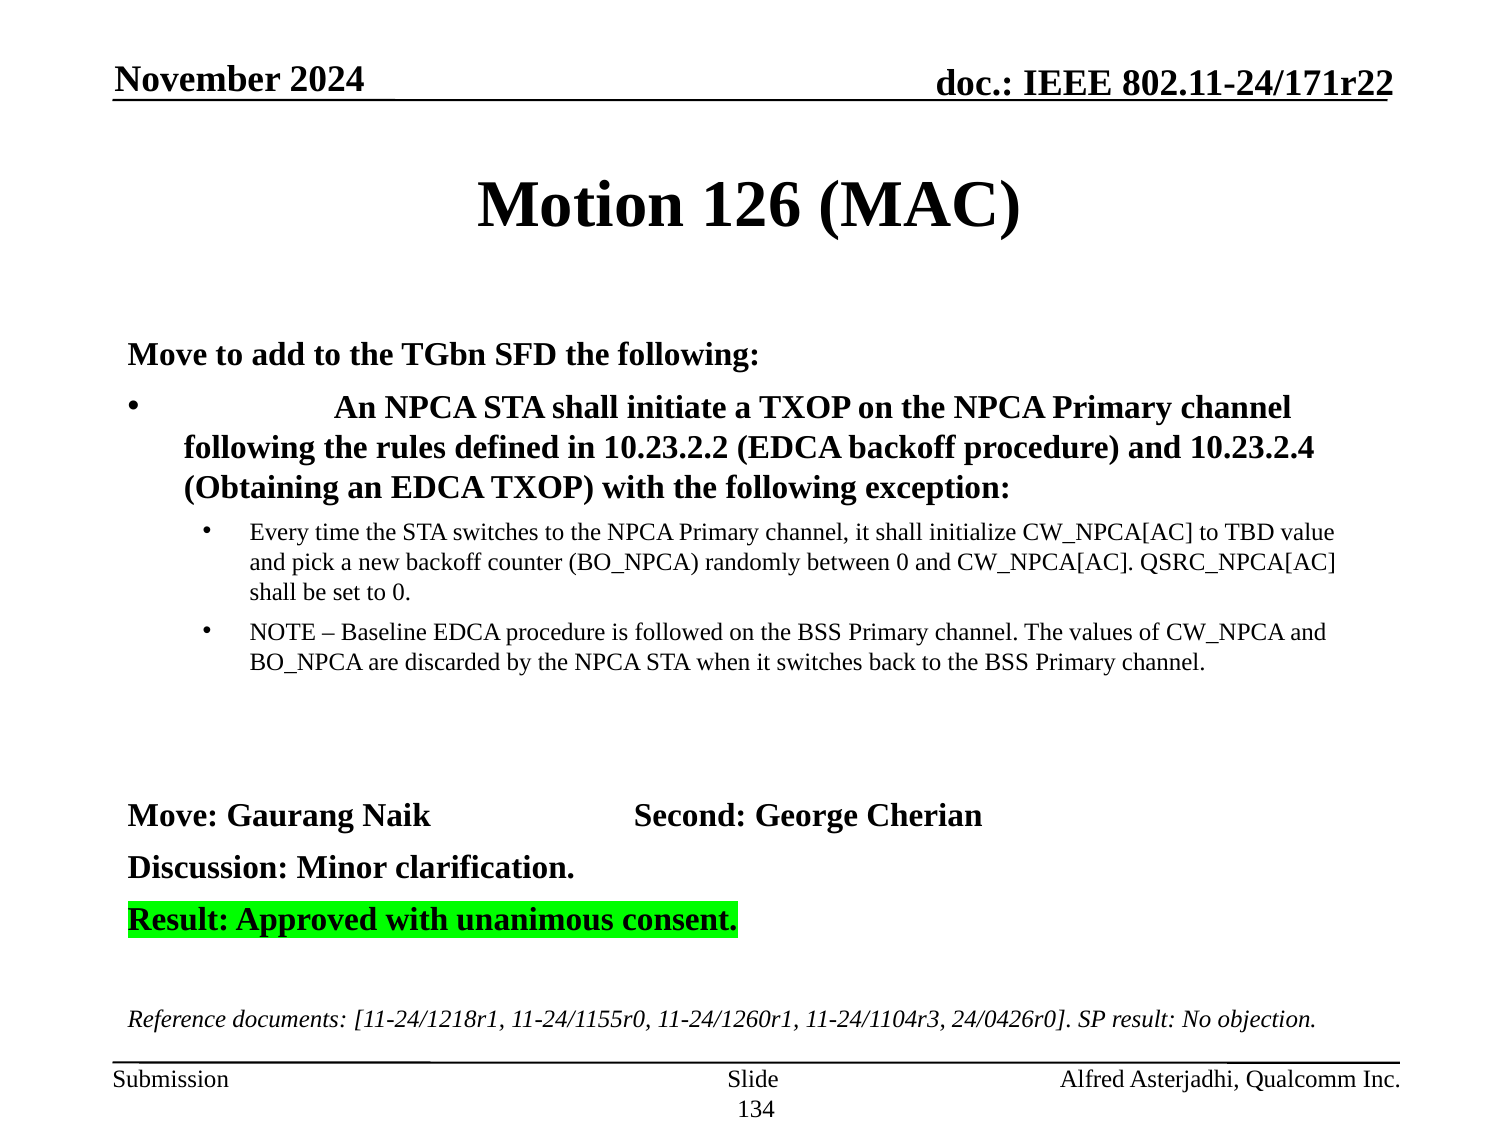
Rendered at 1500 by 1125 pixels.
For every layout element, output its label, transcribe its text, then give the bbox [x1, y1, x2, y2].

slide_number Slide 134 [712, 1061, 800, 1123]
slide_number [114, 54, 423, 100]
footer Alfred Asterjadhi, Qualcomm Inc. [878, 1061, 1402, 1093]
list Move to add to the TGbn SFD the following: An NPCA STA shall initiate a TXOP on the NPCA Primary channel following the rules defined in 10.23.2.2 (EDCA backoff procedure) and 10.23.2.4 (Obtaining an EDCA TXOP) with the following exception: Every time the STA switches to the NPCA Primary channel, it shall initialize CW_NPCA[AC] to TBD value and pick a new backoff counter (BO_NPCA) randomly between 0 and CW_NPCA[AC]. QSRC_NPCA[AC] shall be set to 0. NOTE – Baseline EDCA procedure is followed on the BSS Primary channel. The values of CW_NPCA and BO_NPCA are discarded by the NPCA STA when it switches back to the BSS Primary channel. Move: Gaurang Naik Second: George Cherian Discussion: Minor clarification. Result: Approved with unanimous consent. Reference documents: [11-24/1218r1, 11-24/1155r0, 11-24/1260r1, 11-24/1104r3, 24/0426r0]. SP result: No objection. [112, 324, 1388, 1063]
title Motion 126 (MAC) [112, 112, 1388, 288]
